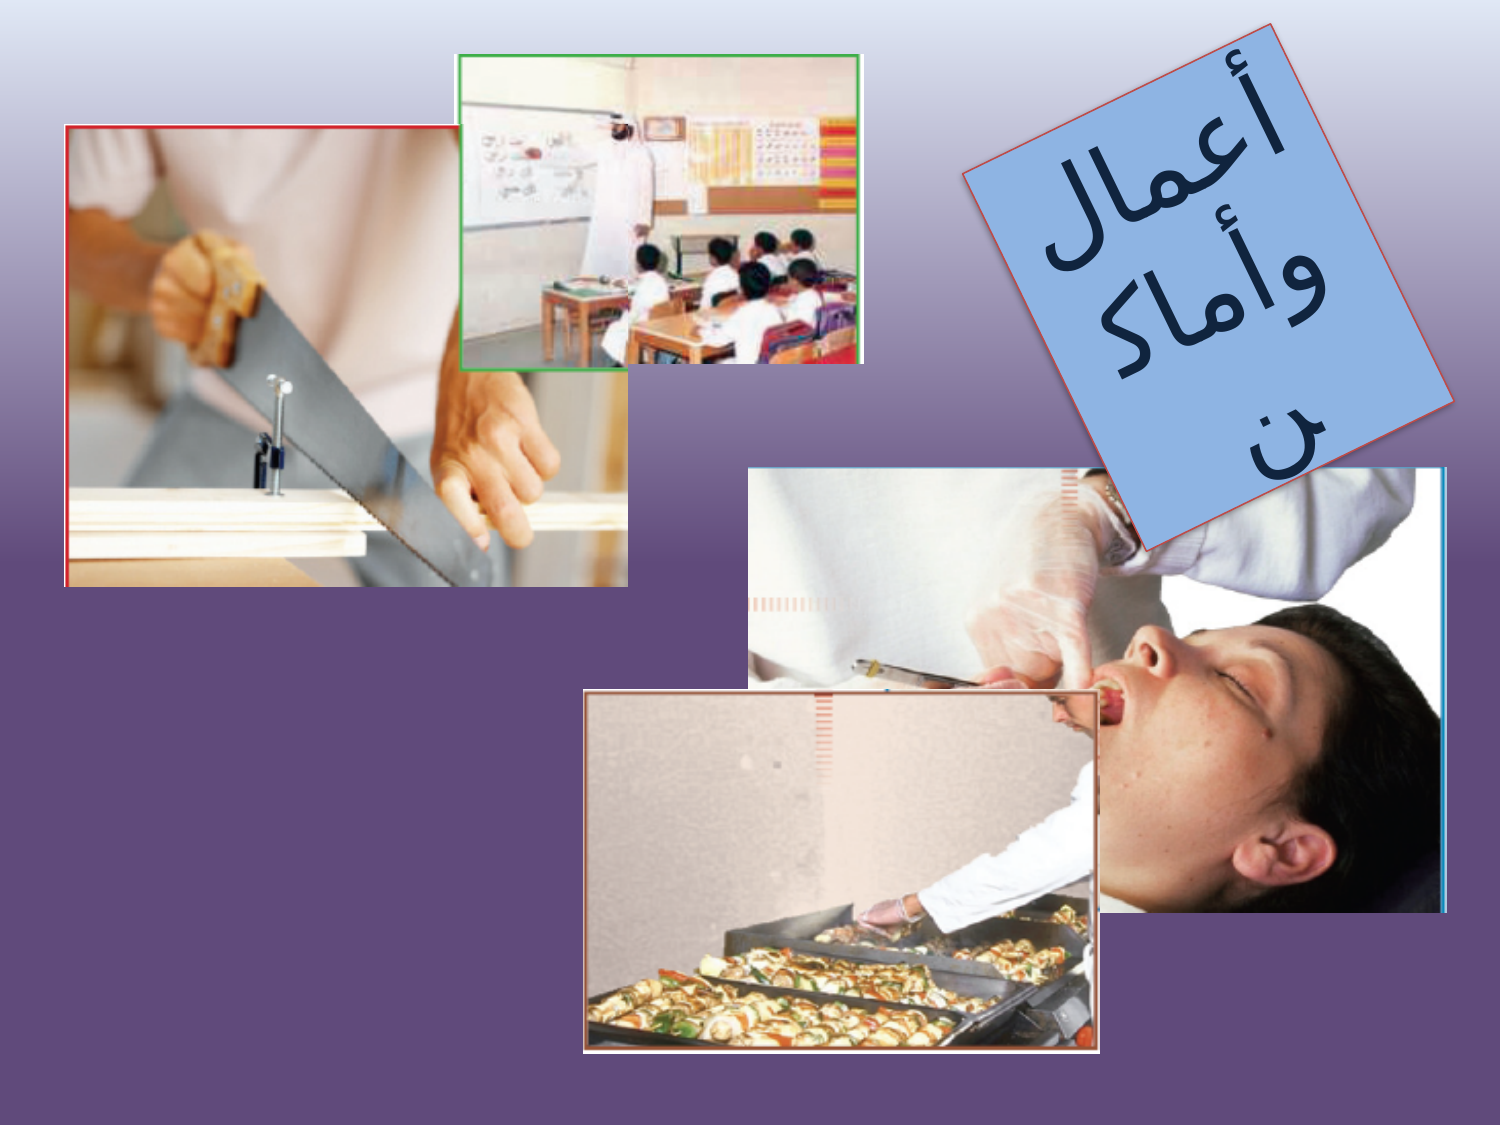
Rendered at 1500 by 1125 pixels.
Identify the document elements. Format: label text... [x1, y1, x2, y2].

text_box أعمال وأماكن [961, 23, 1456, 466]
picture [64, 54, 865, 587]
picture [583, 467, 1442, 1054]
